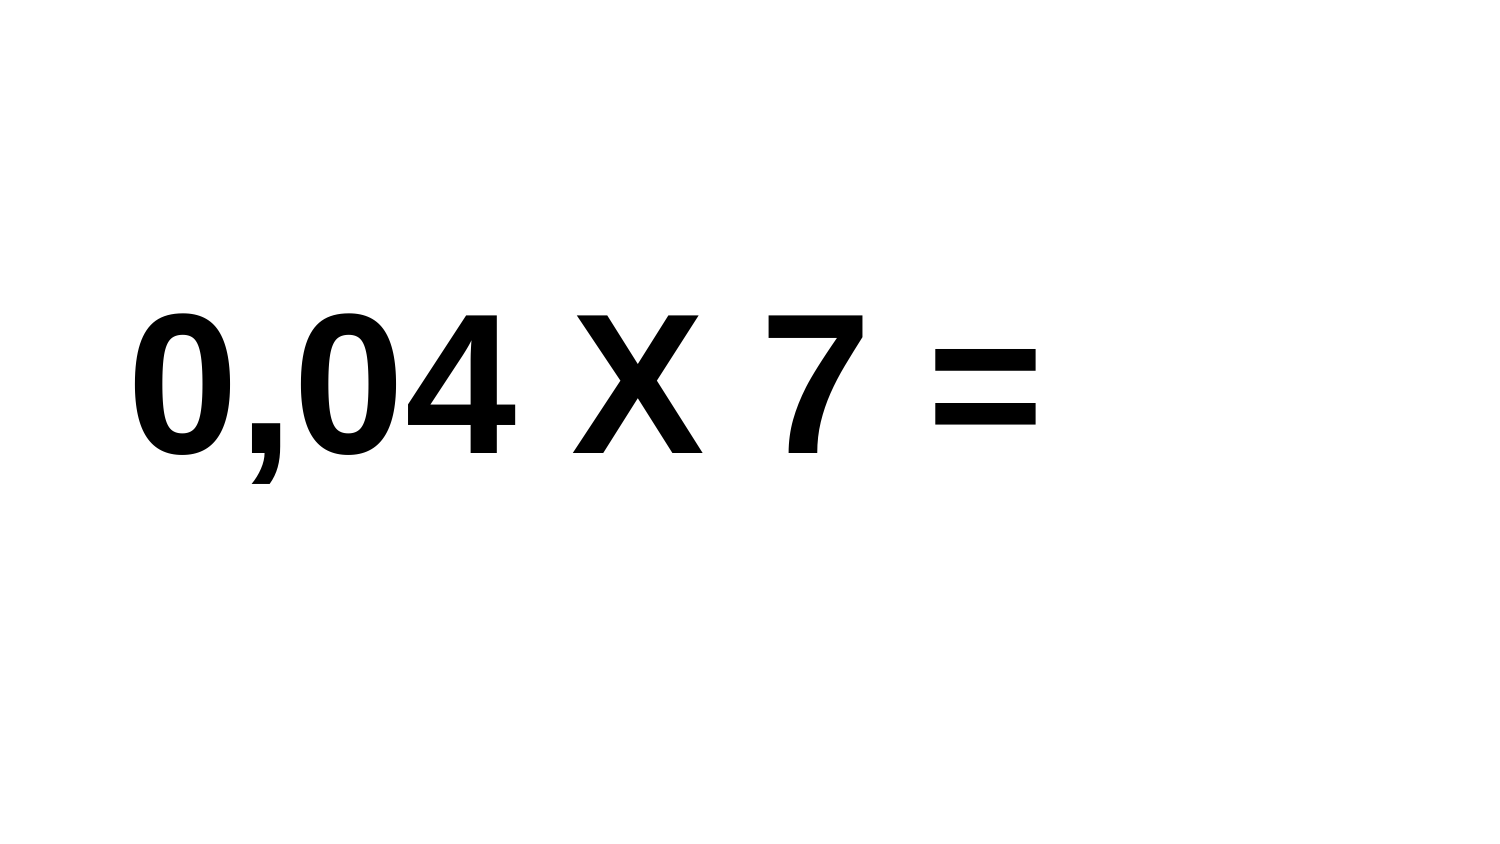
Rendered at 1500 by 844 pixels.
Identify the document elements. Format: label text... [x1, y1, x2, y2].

text_box 0,04 X 7 = [112, 318, 1388, 509]
